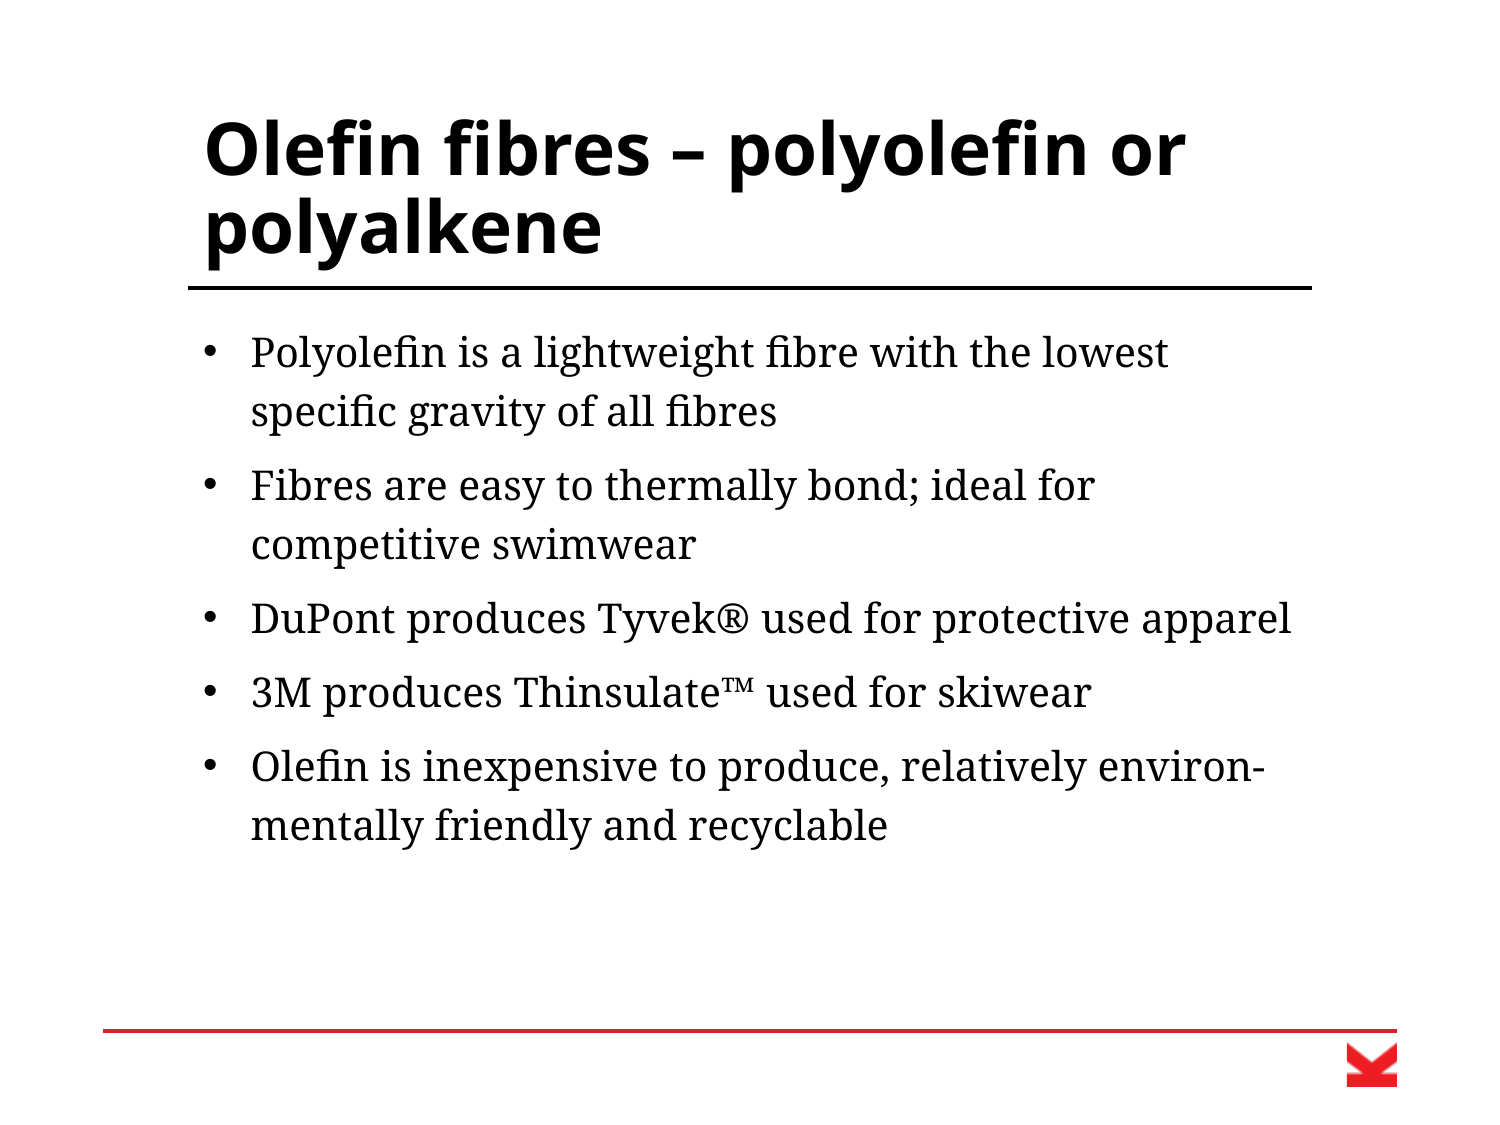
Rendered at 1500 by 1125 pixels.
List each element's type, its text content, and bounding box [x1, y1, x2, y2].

title Olefin fibres – polyolefin or polyalkene [188, 59, 1312, 278]
subtitle Polyolefin is a lightweight fibre with the lowest specific gravity of all fibres Fibres are easy to thermally bond; ideal for competitive swimwear DuPont produces Tyvek® used for protective apparel 3M produces Thinsulate™ used for skiwear Olefin is inexpensive to produce, relatively environ-mentally friendly and recyclable [188, 308, 1313, 910]
